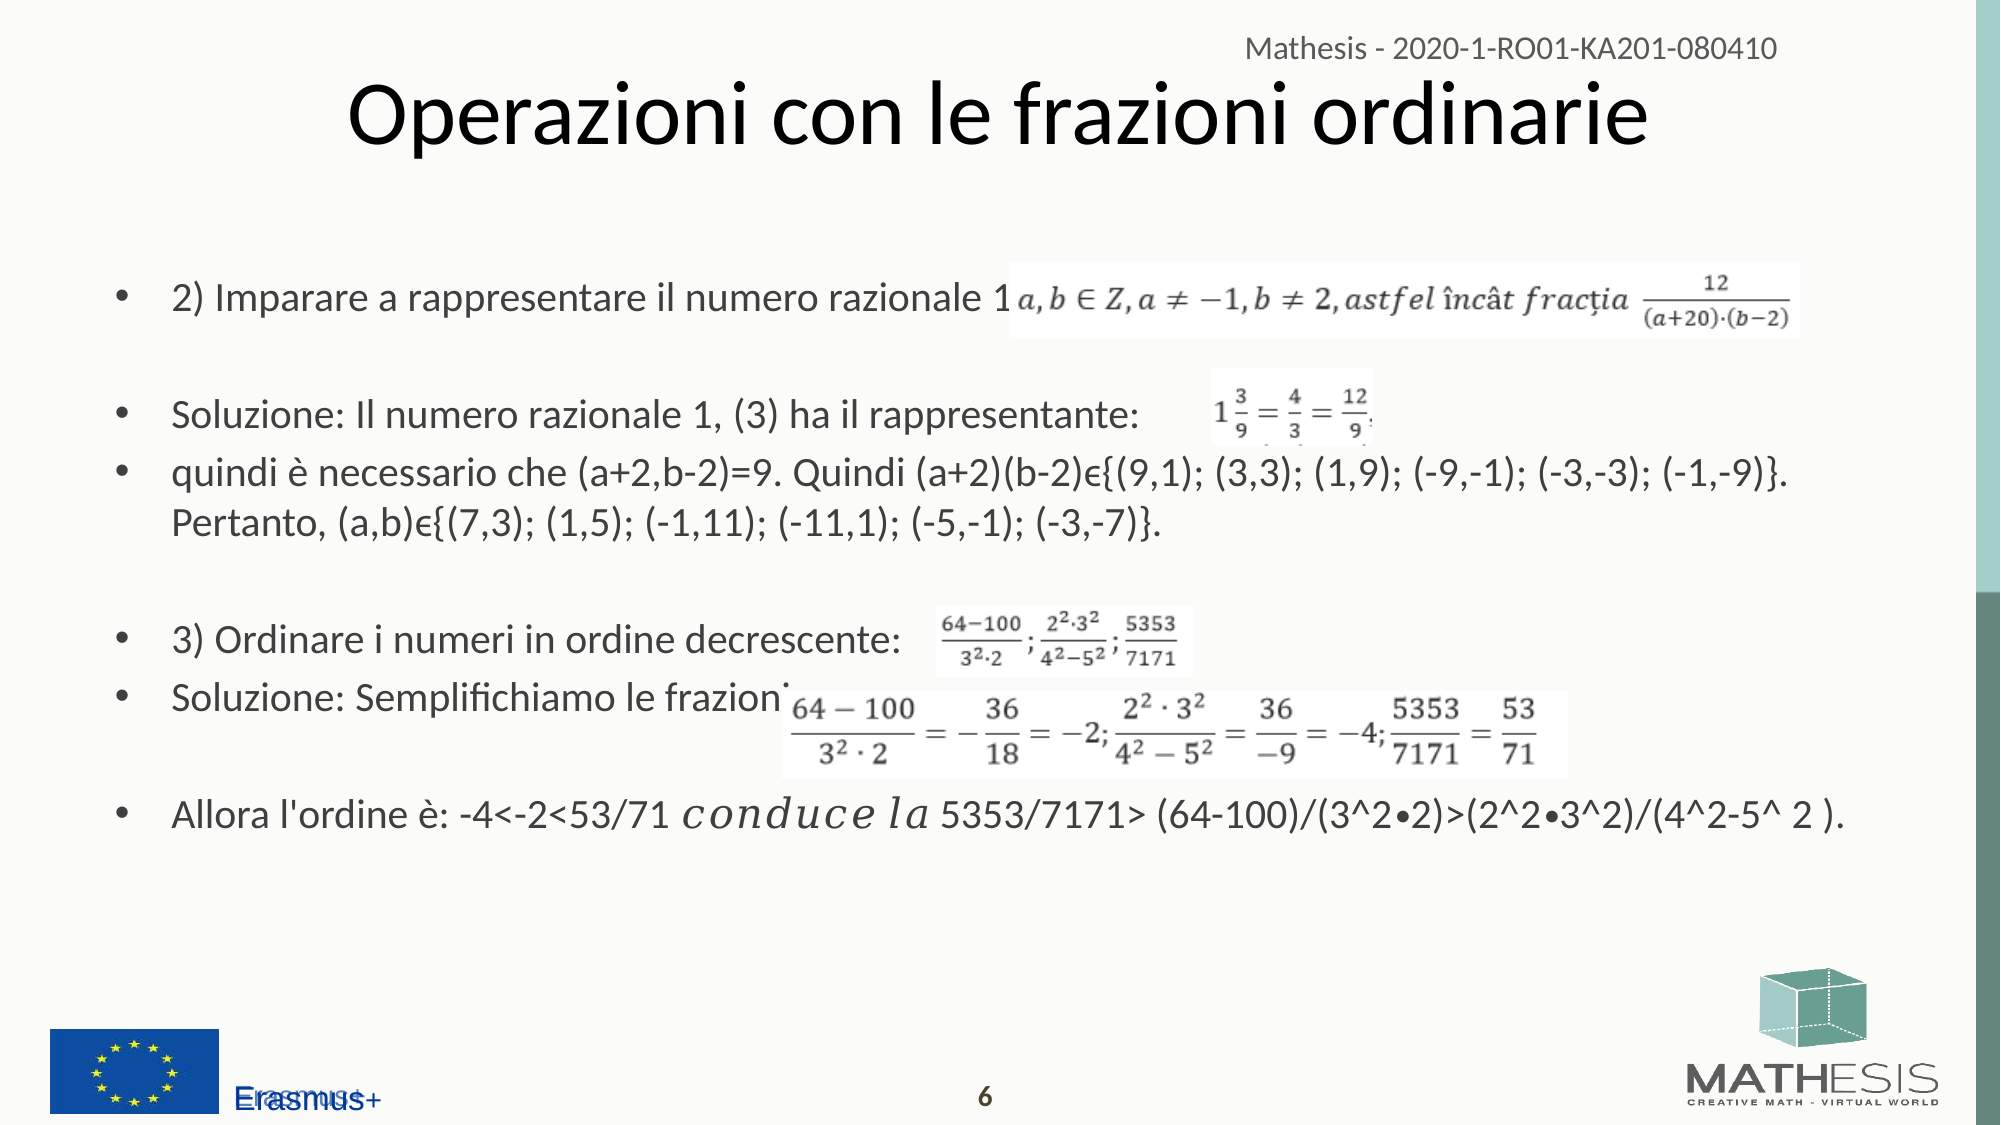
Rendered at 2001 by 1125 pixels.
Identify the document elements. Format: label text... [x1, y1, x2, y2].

picture [936, 605, 1194, 677]
list 2) Imparare a rappresentare il numero razionale 1,(3). Soluzione: Il numero razionale 1, (3) ha il rappresentante: quindi è necessario che (a+2,b-2)=9. Quindi (a+2)(b-2)ϵ{(9,1); (3,3); (1,9); (-9,-1); (-3,-3); (-1,-9)}. Pertanto, (a,b)ϵ{(7,3); (1,5); (-1,11); (-11,1); (-5,-1); (-3,-7)}. 3) Ordinare i numeri in ordine decrescente: Soluzione: Semplifichiamo le frazioni: Allora l'ordine è: -4<-2<53/71 𝑐𝑜𝑛𝑑𝑢𝑐𝑒 𝑙𝑎 5353/7171> (64-100)/(3^2∙2)>(2^2∙3^2)/(4^2-5^ 2 ). [99, 262, 1900, 1005]
picture [1211, 368, 1372, 446]
picture [50, 1029, 219, 1114]
picture [1009, 261, 1800, 339]
picture [782, 690, 1568, 779]
title Operazioni con le frazioni ordinarie [99, 45, 1900, 233]
